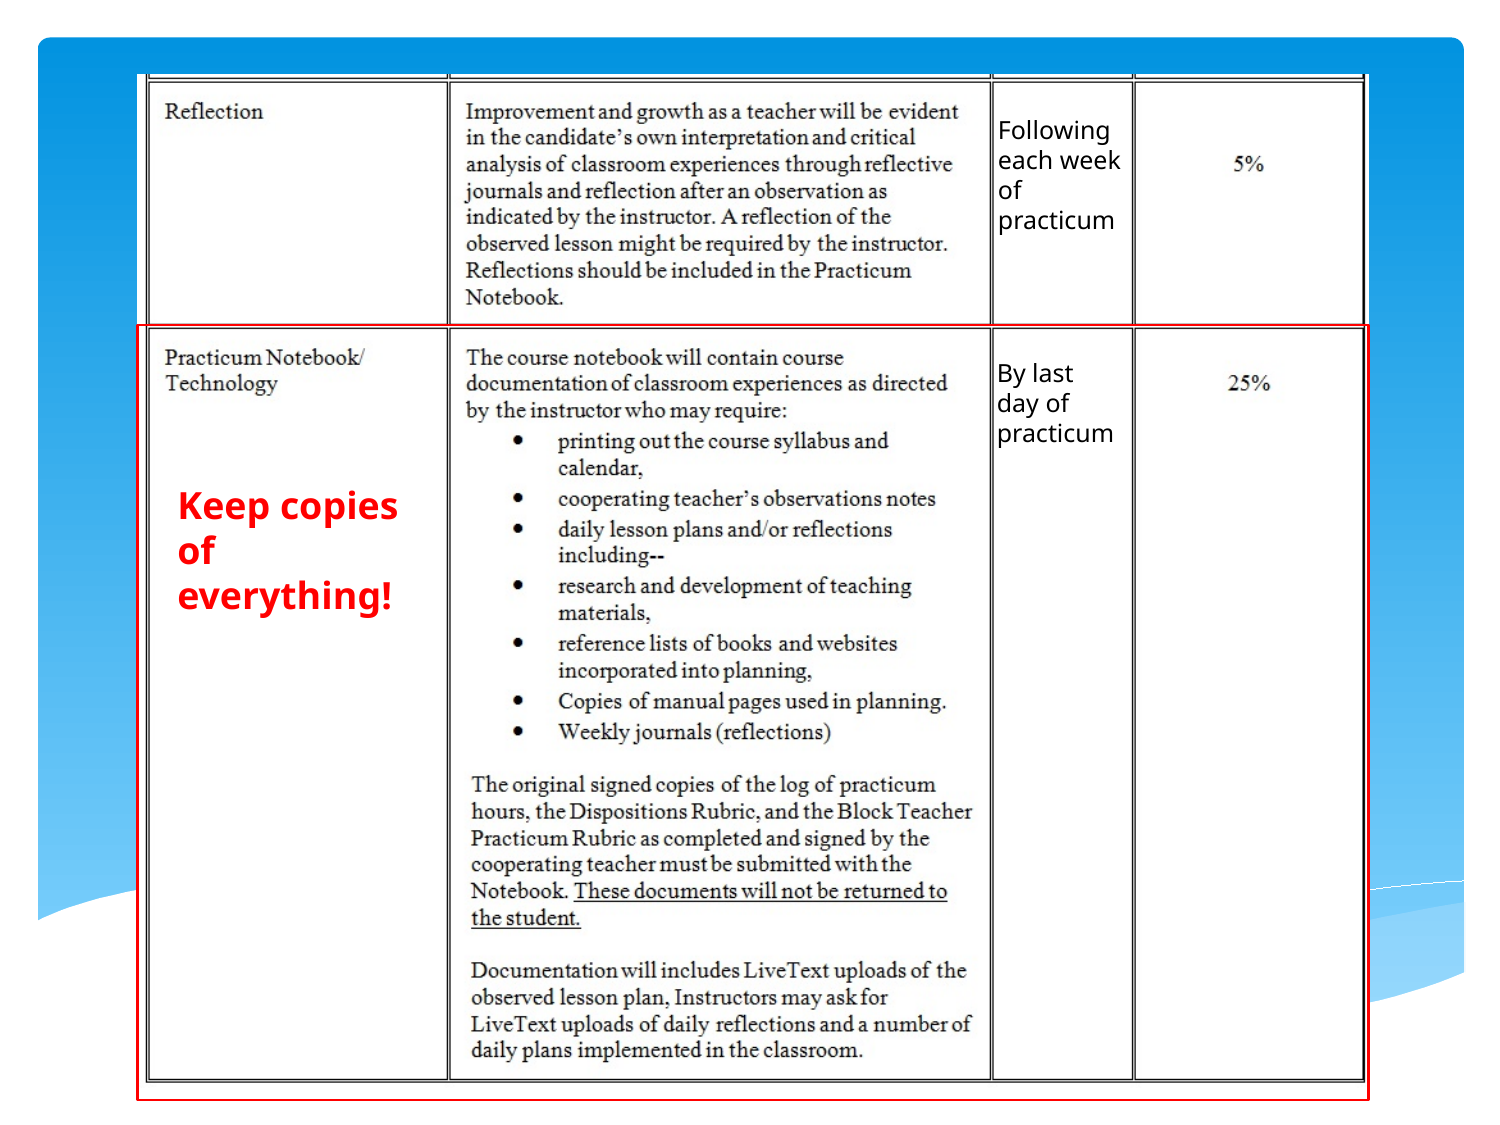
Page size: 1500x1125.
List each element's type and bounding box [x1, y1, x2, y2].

text_box [136, 1096, 1370, 1101]
picture [137, 75, 1370, 1088]
